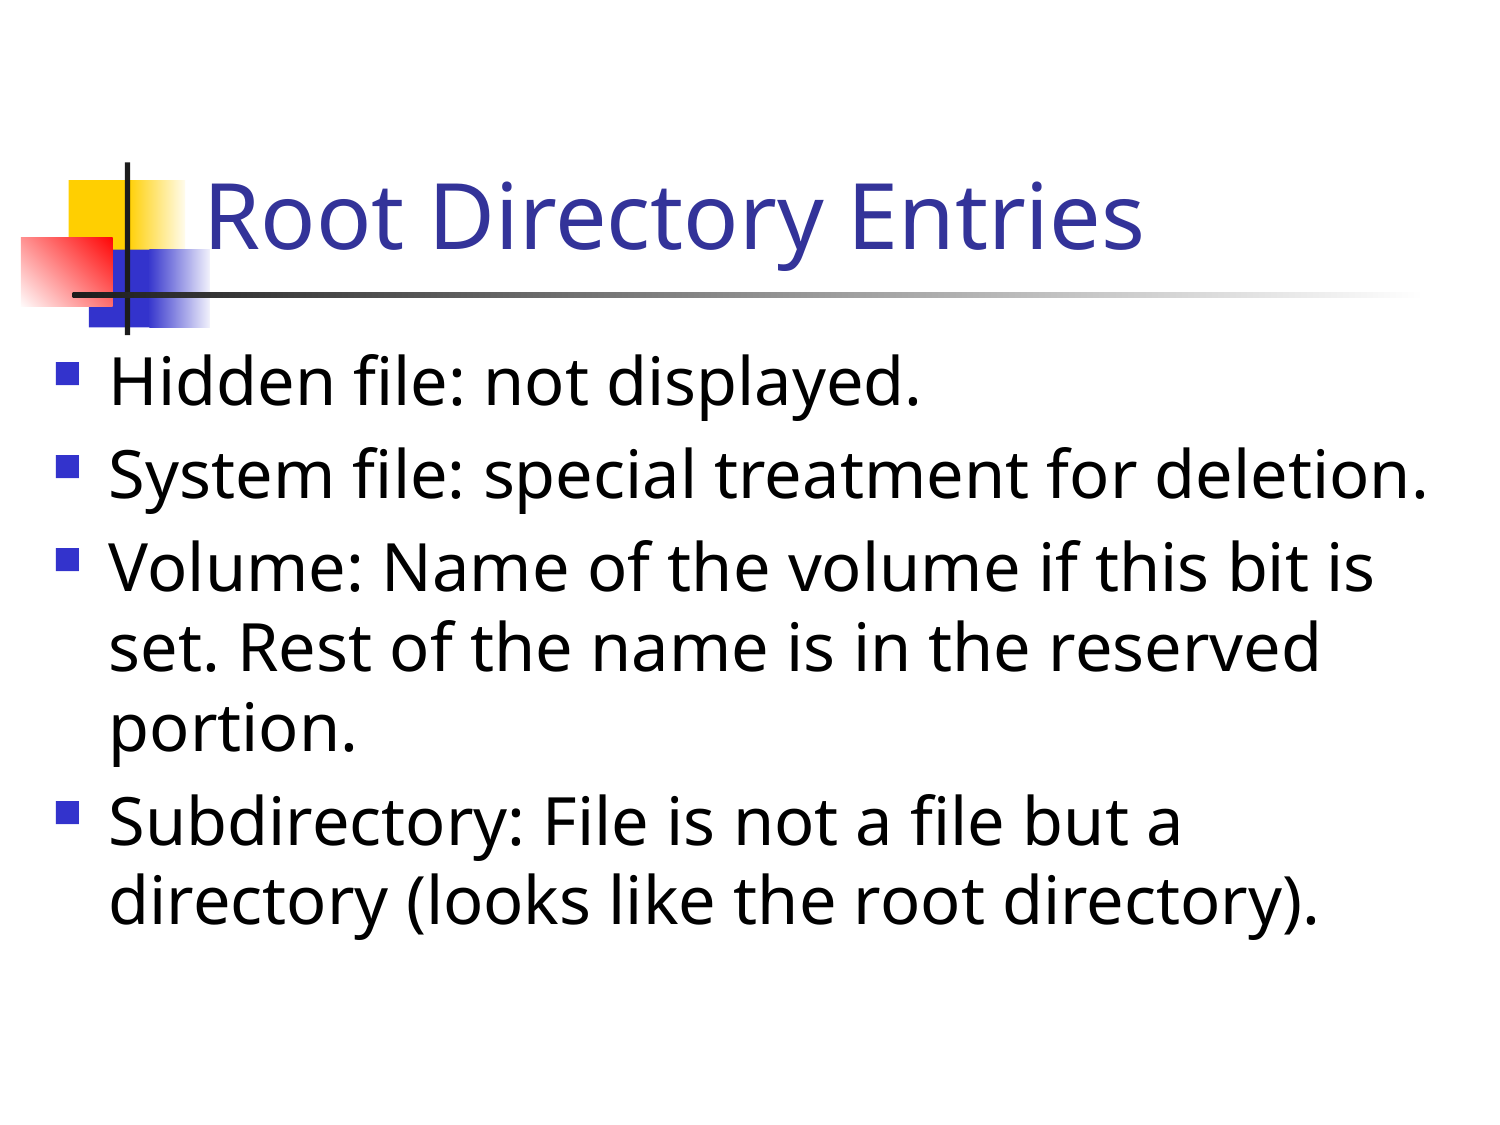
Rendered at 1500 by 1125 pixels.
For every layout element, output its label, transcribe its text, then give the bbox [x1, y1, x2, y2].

list Hidden file: not displayed. System file: special treatment for deletion. Volume: Name of the volume if this bit is set. Rest of the name is in the reserved portion. Subdirectory: File is not a file but a directory (looks like the root directory). [37, 330, 1470, 1007]
title Root Directory Entries [188, 34, 1468, 276]
